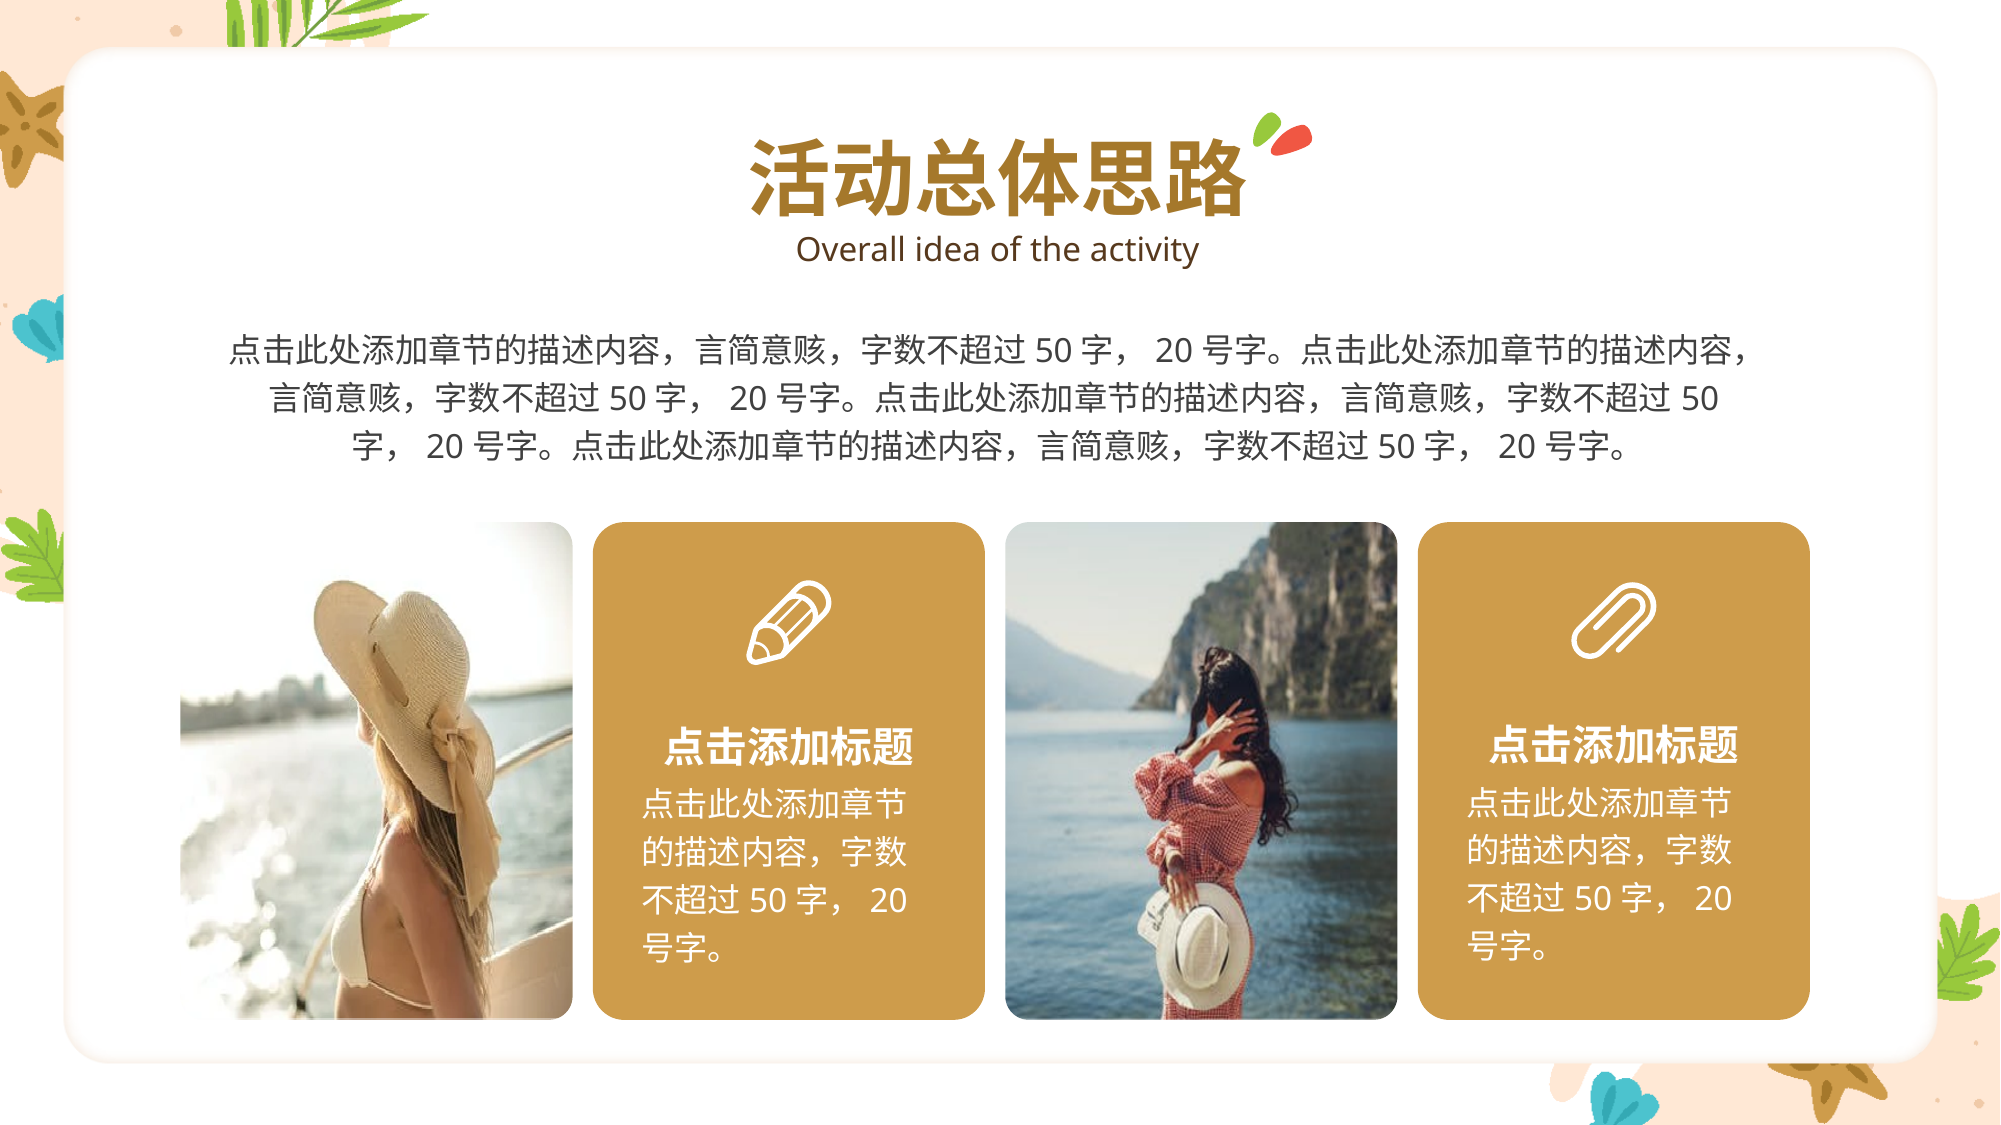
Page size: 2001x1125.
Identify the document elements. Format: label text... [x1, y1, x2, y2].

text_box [626, 713, 952, 977]
text_box 点击此处添加章节的描述内容，言简意赅，字数不超过50字，20号字。点击此处添加章节的描述内容，言简意赅，字数不超过50字，20号字。点击此处添加章节的描述内容，言简意赅，字数不超过50字，20号字。点击此处添加章节的描述内容，言简意赅，字数不超过50字，20号字。 [206, 313, 1790, 520]
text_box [1451, 711, 1777, 975]
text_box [600, 118, 1395, 277]
text_box [1571, 582, 1657, 659]
text_box [1416, 521, 1812, 1021]
picture [0, 0, 2000, 1125]
text_box [1004, 521, 1399, 1021]
text_box [746, 580, 832, 666]
text_box [591, 521, 987, 1021]
text_box [179, 521, 574, 1021]
